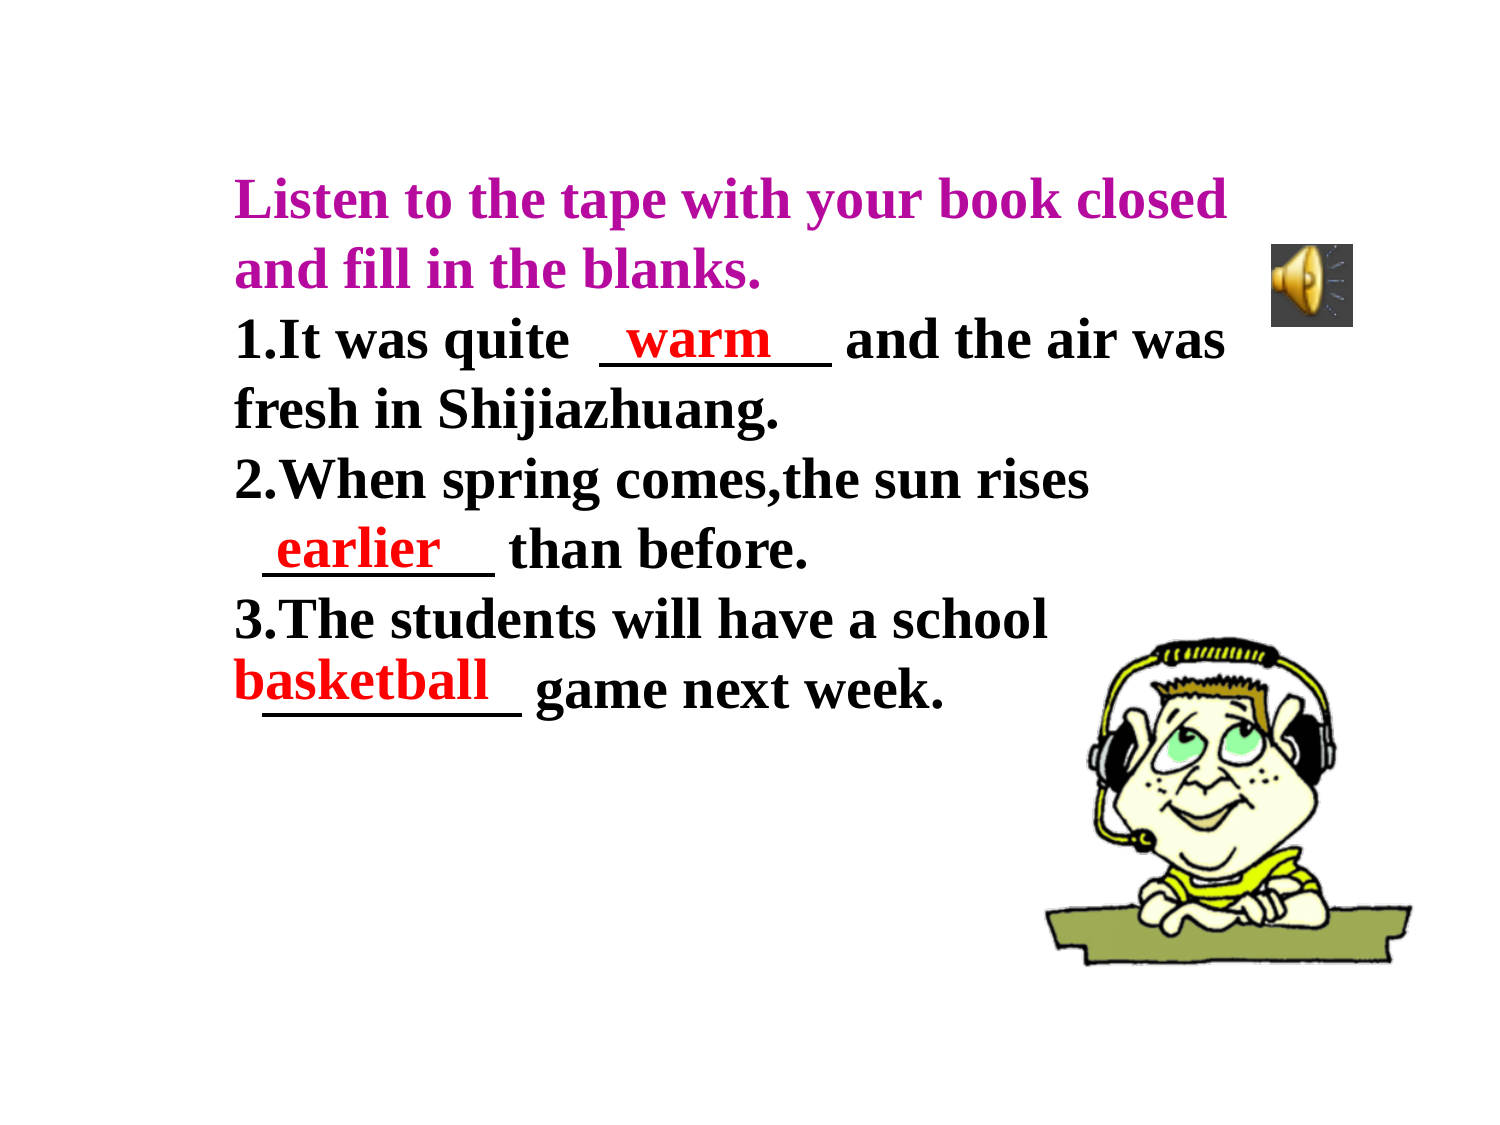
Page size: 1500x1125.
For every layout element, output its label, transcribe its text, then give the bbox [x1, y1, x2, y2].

picture [1269, 243, 1354, 328]
picture [1040, 636, 1418, 974]
text_box Listen to the tape with your book closed and fill in the blanks. 1.It was quite and the air was fresh in Shijiazhuang. 2.When spring comes,the sun rises than before. 3.The students will have a school game next week. [220, 153, 1280, 798]
text_box earlier [261, 501, 457, 587]
text_box basketball [218, 633, 505, 719]
text_box warm [611, 291, 788, 377]
